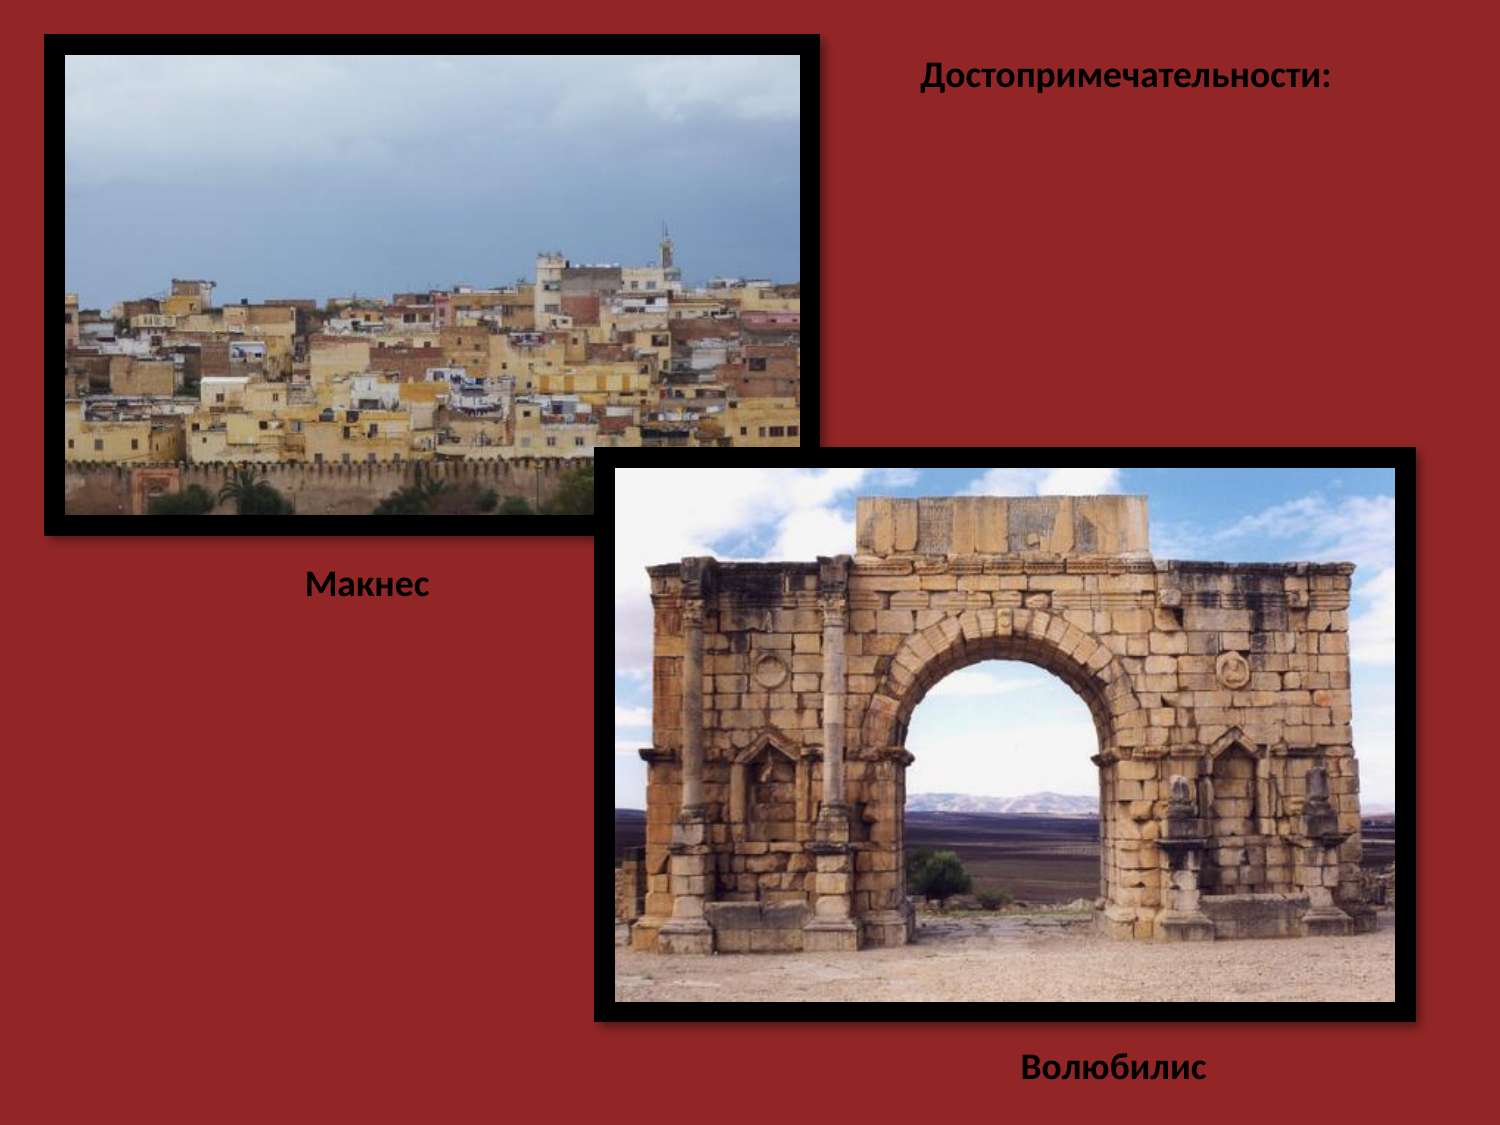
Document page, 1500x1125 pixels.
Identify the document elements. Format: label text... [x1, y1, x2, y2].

picture [64, 54, 1396, 1002]
text_box Макнес [290, 551, 445, 612]
text_box Волюбилис [1005, 1034, 1222, 1095]
text_box Достопримечательности: [905, 42, 1356, 103]
